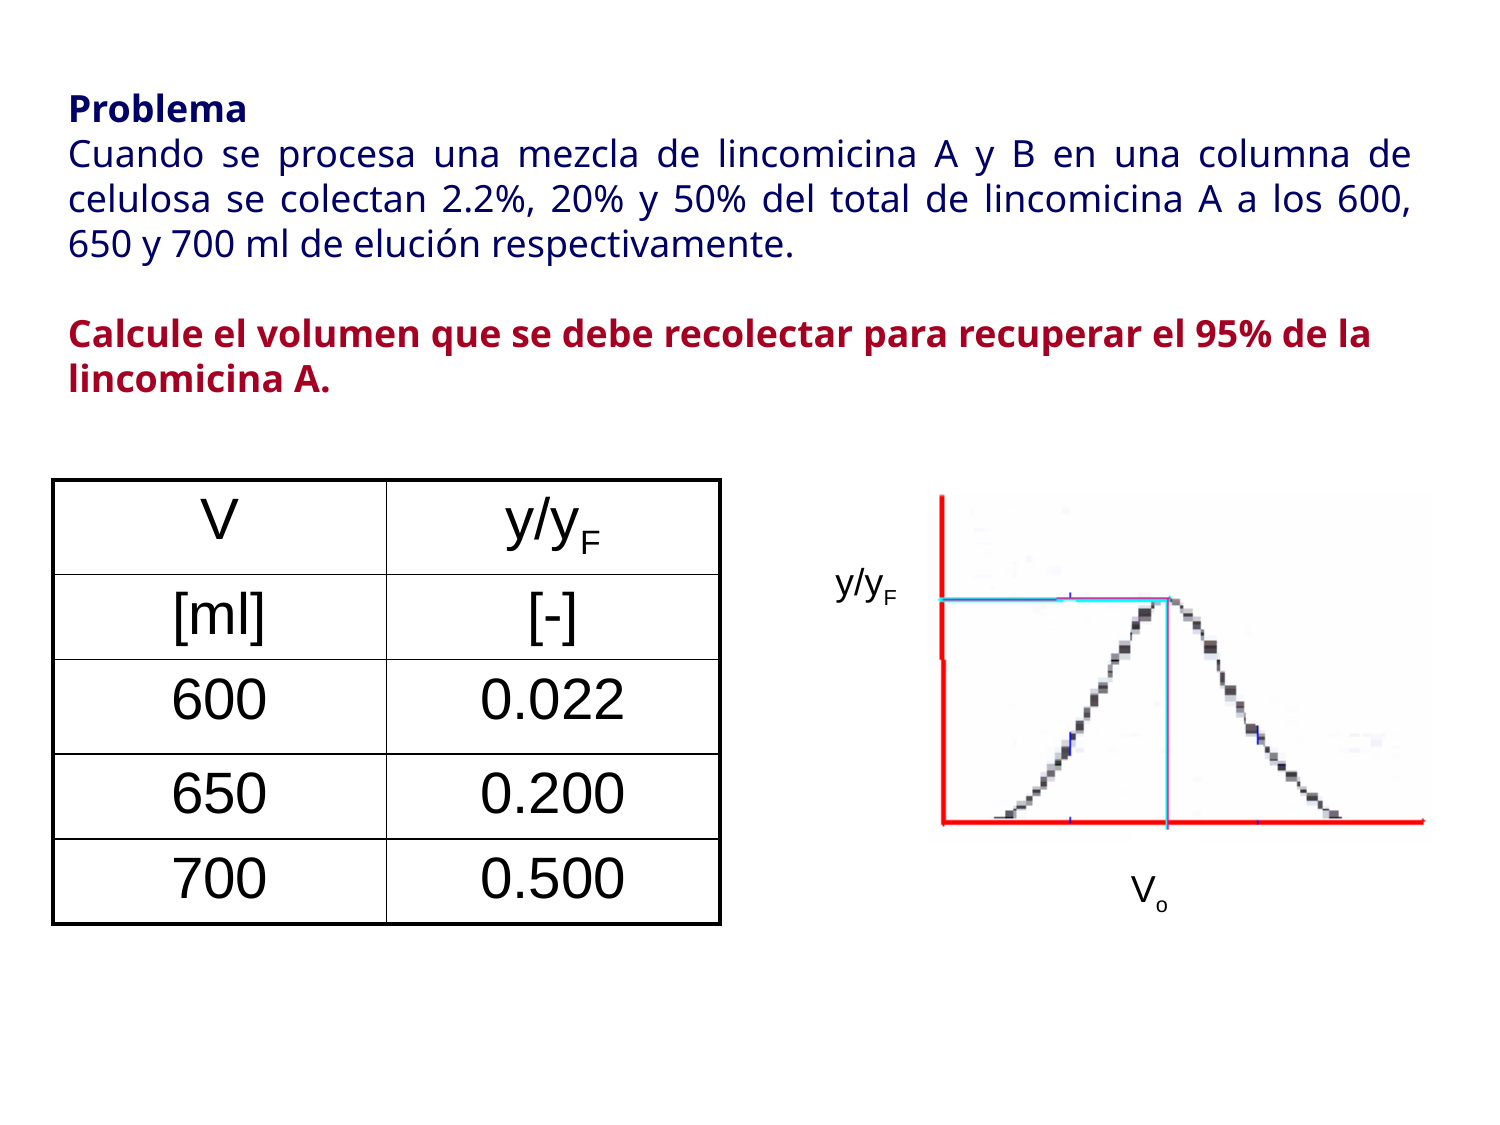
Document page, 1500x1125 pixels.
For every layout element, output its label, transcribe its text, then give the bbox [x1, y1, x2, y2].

table_header V [55, 482, 386, 574]
table_cell 0.200 [387, 755, 718, 838]
picture [926, 479, 1432, 847]
table_cell 650 [55, 755, 386, 838]
table_cell [-] [387, 575, 718, 659]
table_cell 600 [55, 660, 386, 753]
table_header y/yF [387, 482, 718, 574]
text_box Vo [1116, 857, 1235, 924]
table_cell 700 [55, 840, 386, 922]
table_cell 0.022 [387, 660, 718, 753]
table_cell [ml] [55, 575, 386, 659]
text_box y/yF [820, 550, 921, 617]
text_box Problema Cuando se procesa una mezcla de lincomicina A y B en una columna de celulosa se colectan 2.2%, 20% y 50% del total de lincomicina A a los 600, 650 y 700 ml de elución respectivamente. Calcule el volumen que se debe recolectar para recuperar el 95% de la lincomicina A. [53, 78, 1429, 408]
table_cell 0.500 [387, 840, 718, 922]
